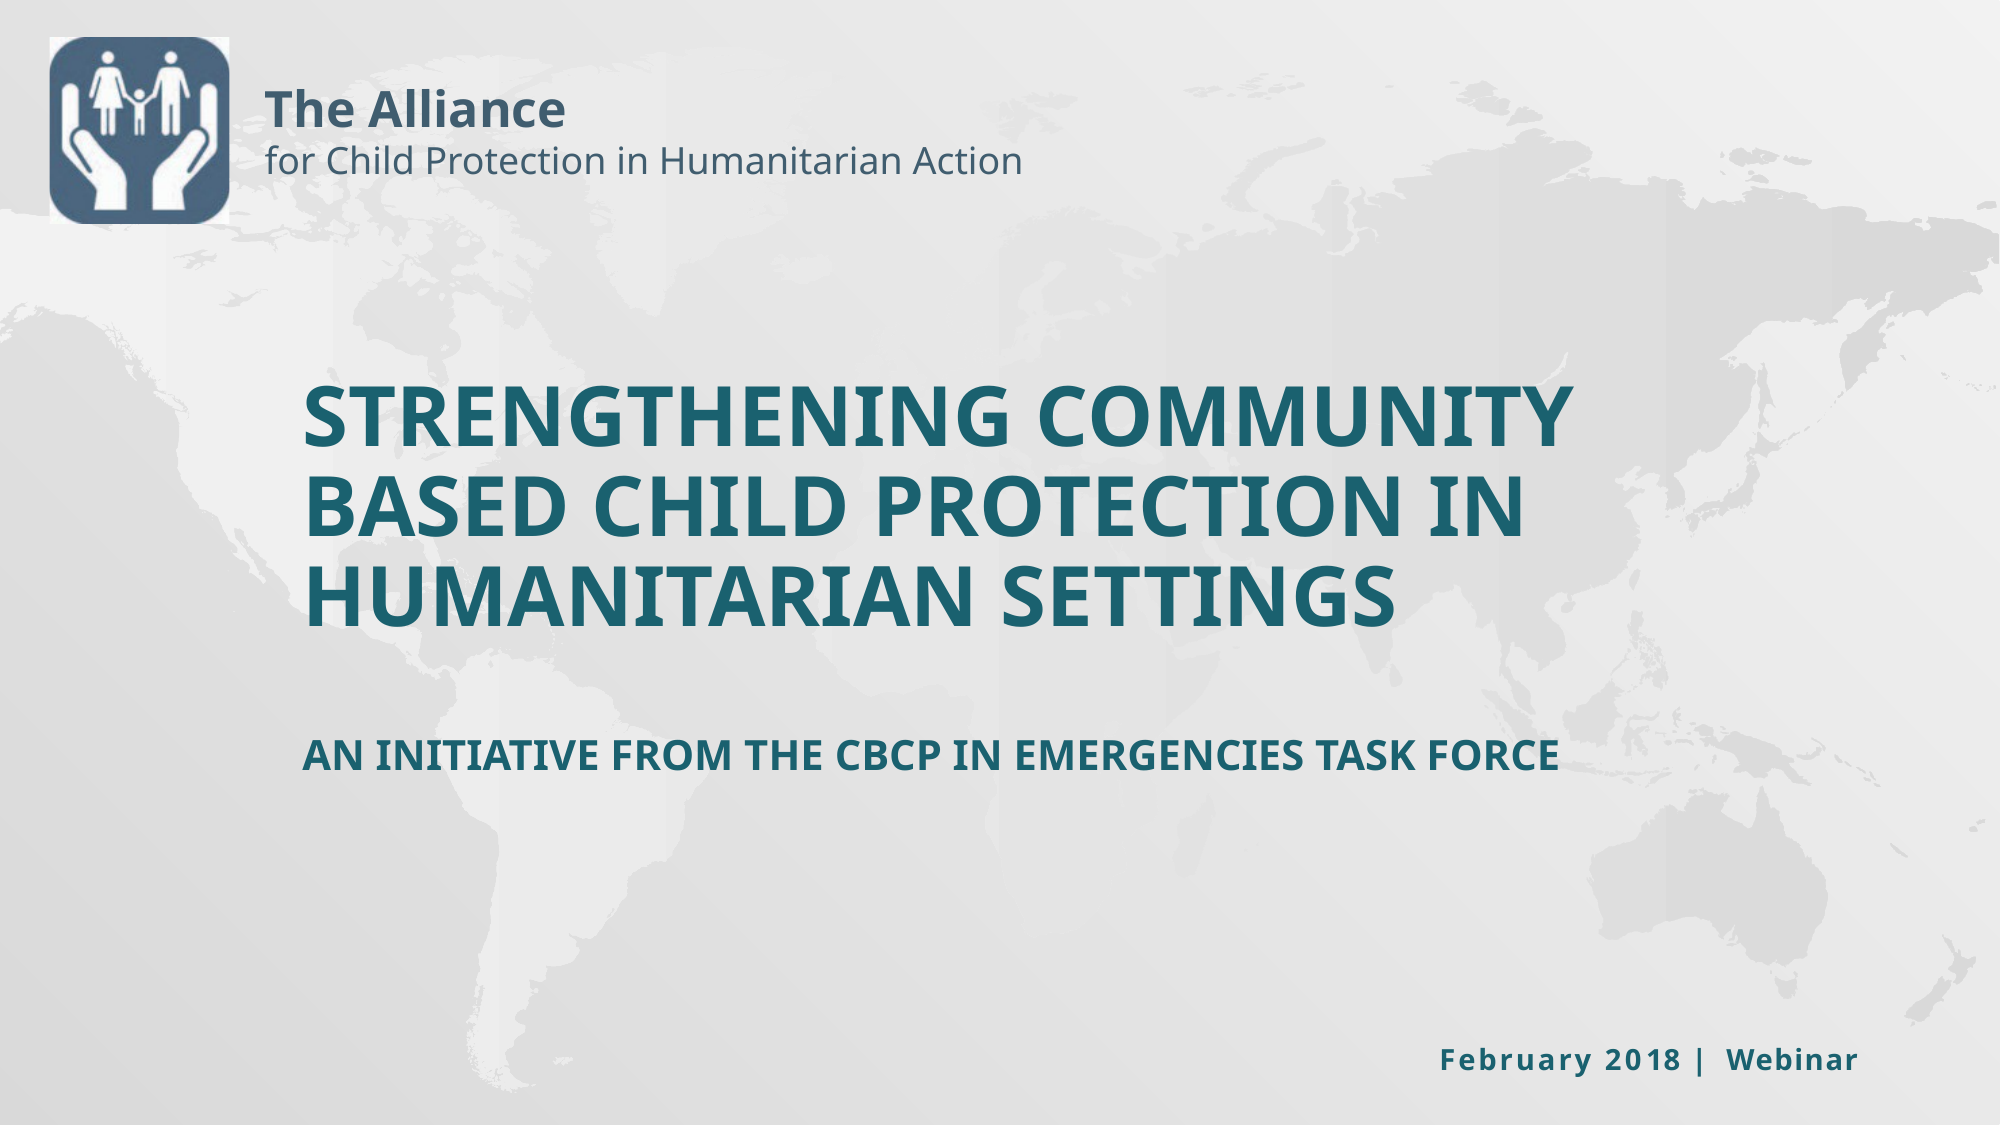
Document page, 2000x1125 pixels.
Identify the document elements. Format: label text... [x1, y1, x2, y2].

text_box The Alliance for Child Protection in Humanitarian Action [249, 69, 1250, 190]
text_box [49, 37, 230, 224]
text_box February 2018 | Webinar [1437, 1041, 1938, 1077]
title Strengthening community based child protection in humanitarian settings An initiative from the CBCP in Emergencies Task Force [287, 362, 1830, 888]
